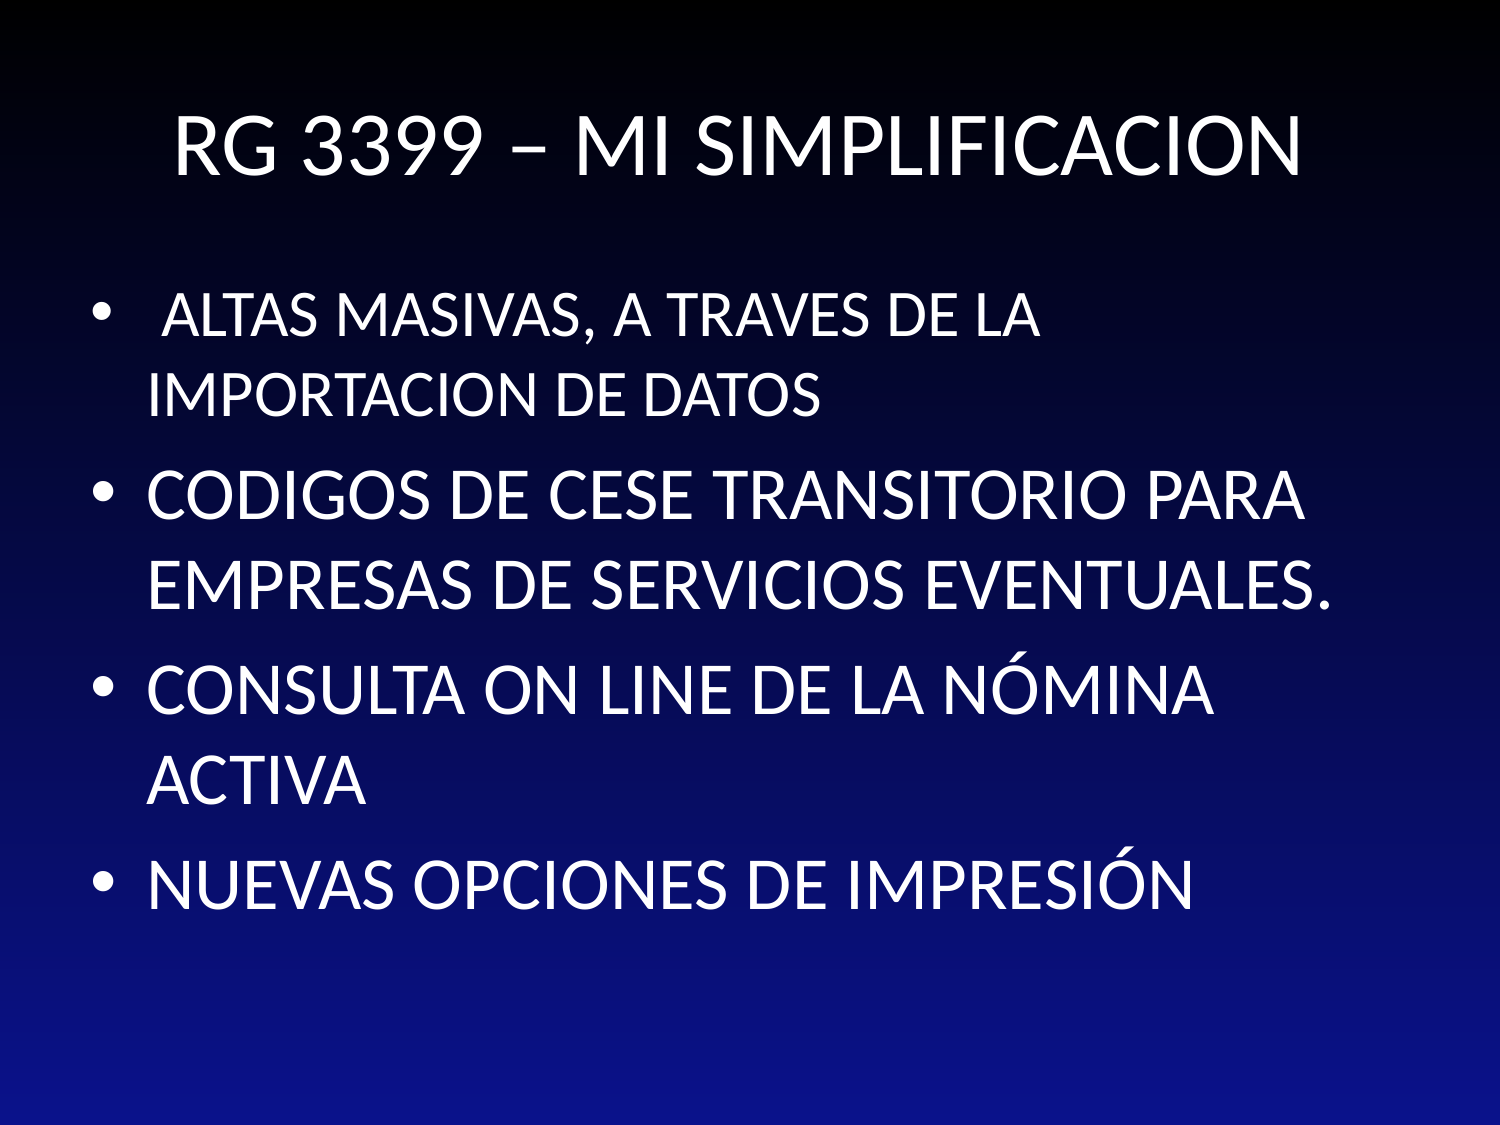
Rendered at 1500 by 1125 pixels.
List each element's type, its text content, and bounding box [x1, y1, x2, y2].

list ALTAS MASIVAS, A TRAVES DE LA IMPORTACION DE DATOS CODIGOS DE CESE TRANSITORIO PARA EMPRESAS DE SERVICIOS EVENTUALES. CONSULTA ON LINE DE LA NÓMINA ACTIVA NUEVAS OPCIONES DE IMPRESIÓN [74, 262, 1426, 1006]
title RG 3399 – MI SIMPLIFICACION [74, 44, 1426, 233]
